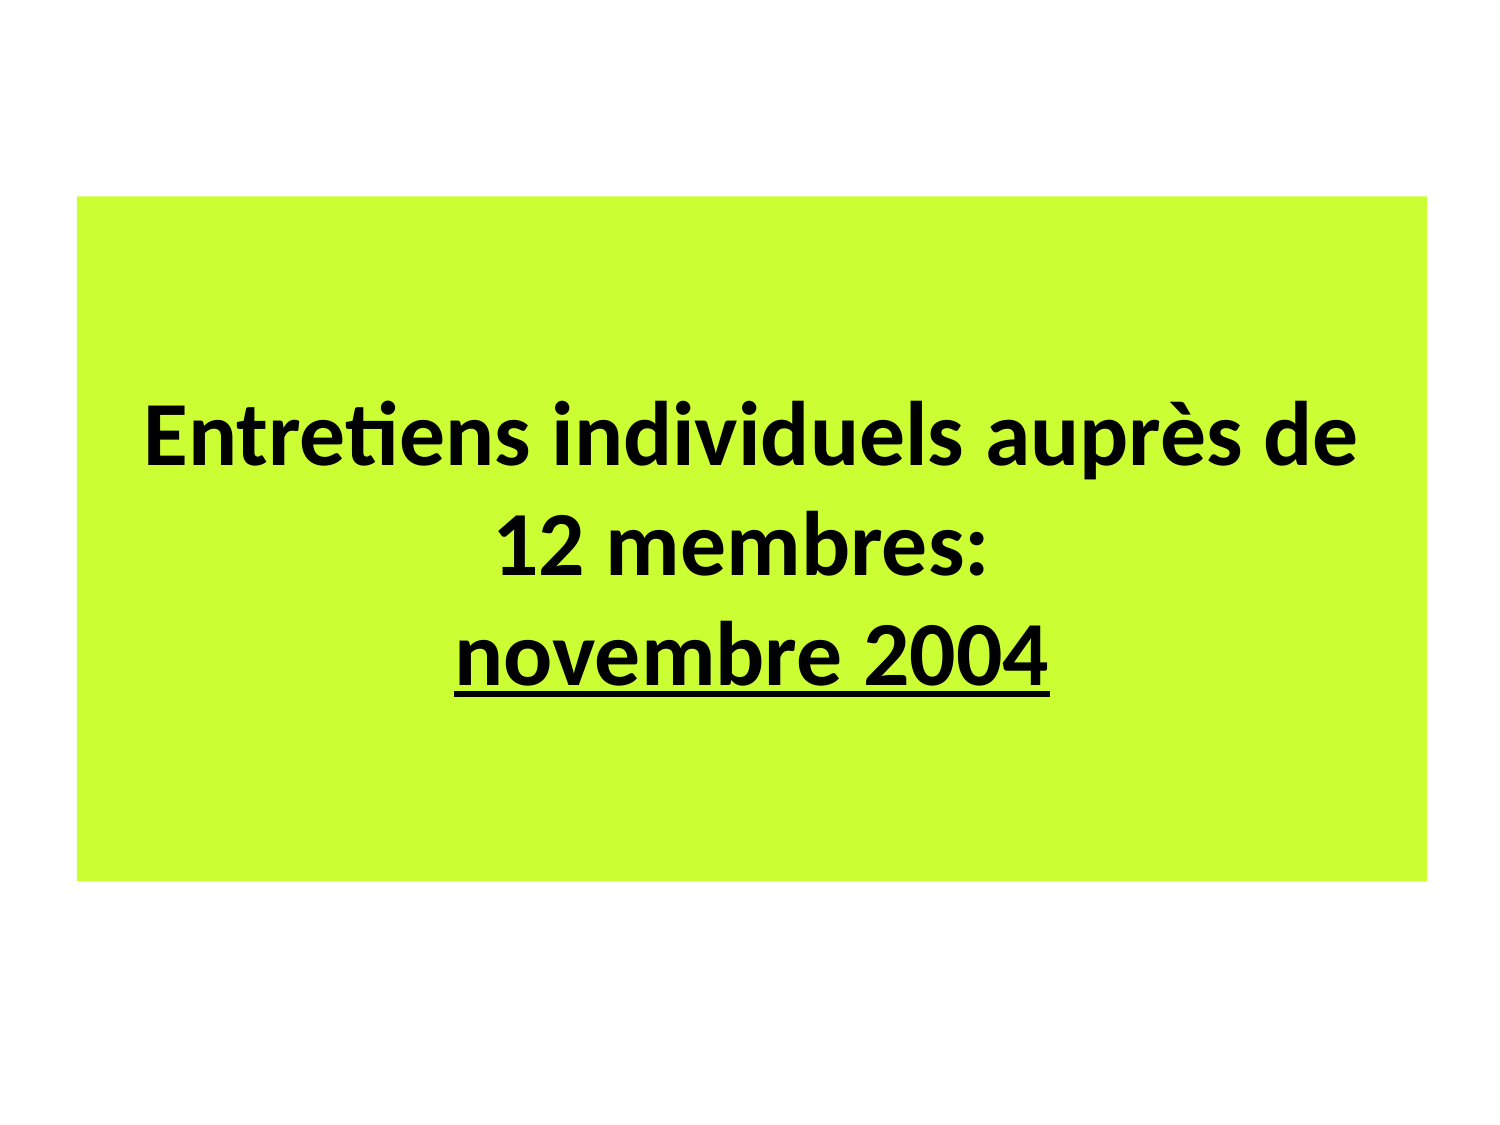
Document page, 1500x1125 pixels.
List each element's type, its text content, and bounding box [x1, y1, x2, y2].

title Entretiens individuels auprès de 12 membres: novembre 2004 [76, 196, 1427, 882]
